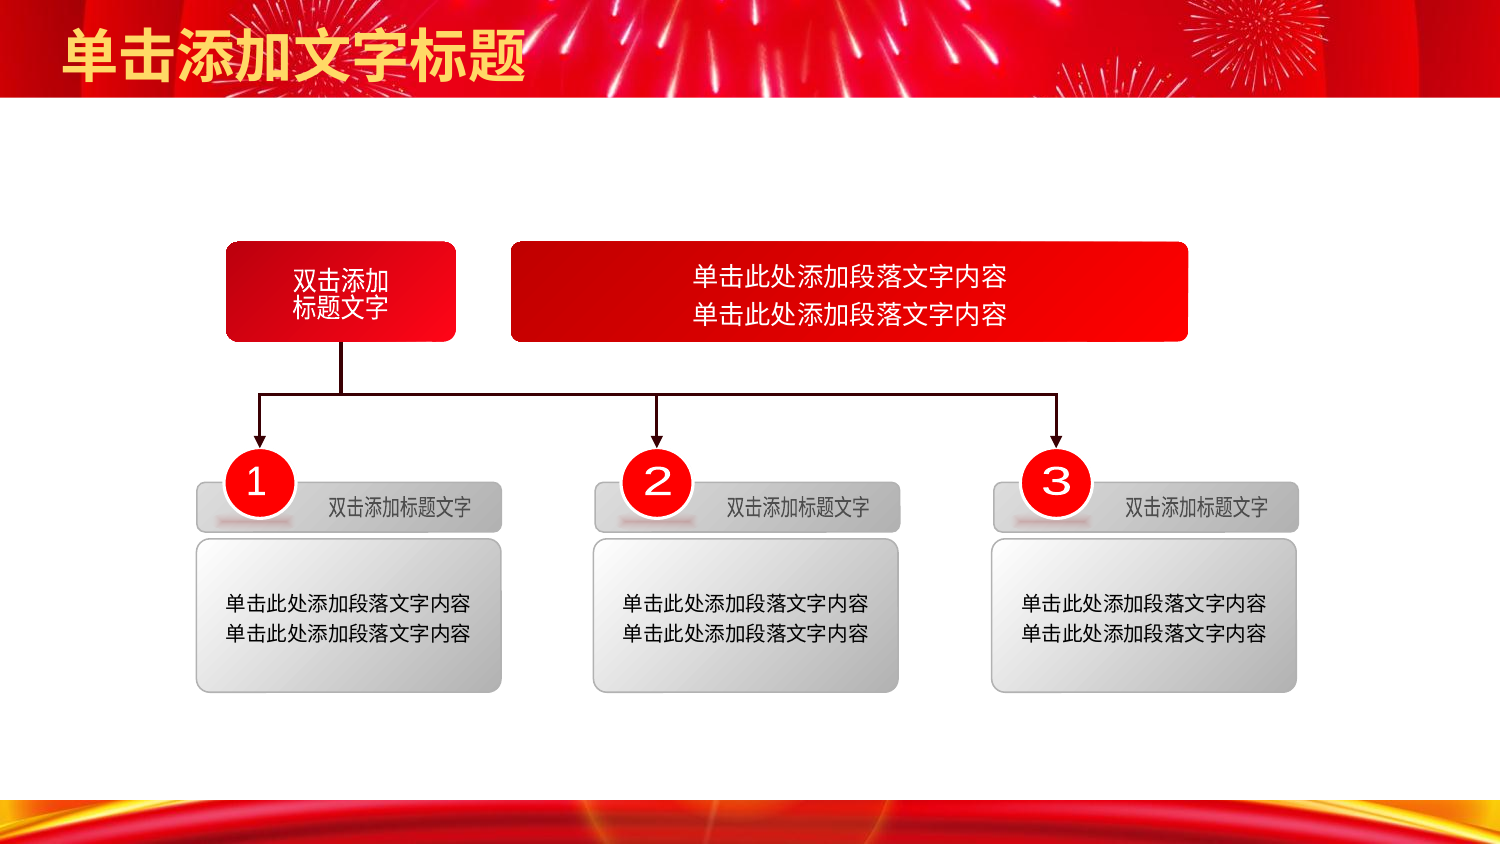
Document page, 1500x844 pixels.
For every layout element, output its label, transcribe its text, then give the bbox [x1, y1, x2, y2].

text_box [223, 447, 297, 519]
picture [0, 0, 1500, 97]
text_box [991, 482, 1299, 693]
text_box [225, 241, 456, 342]
picture [0, 800, 1500, 844]
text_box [259, 341, 1057, 449]
text_box 单击此处添加段落文字内容 单击此处添加段落文字内容 [511, 241, 1189, 342]
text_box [1020, 447, 1093, 519]
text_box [196, 482, 502, 693]
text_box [620, 449, 694, 519]
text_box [593, 482, 900, 693]
